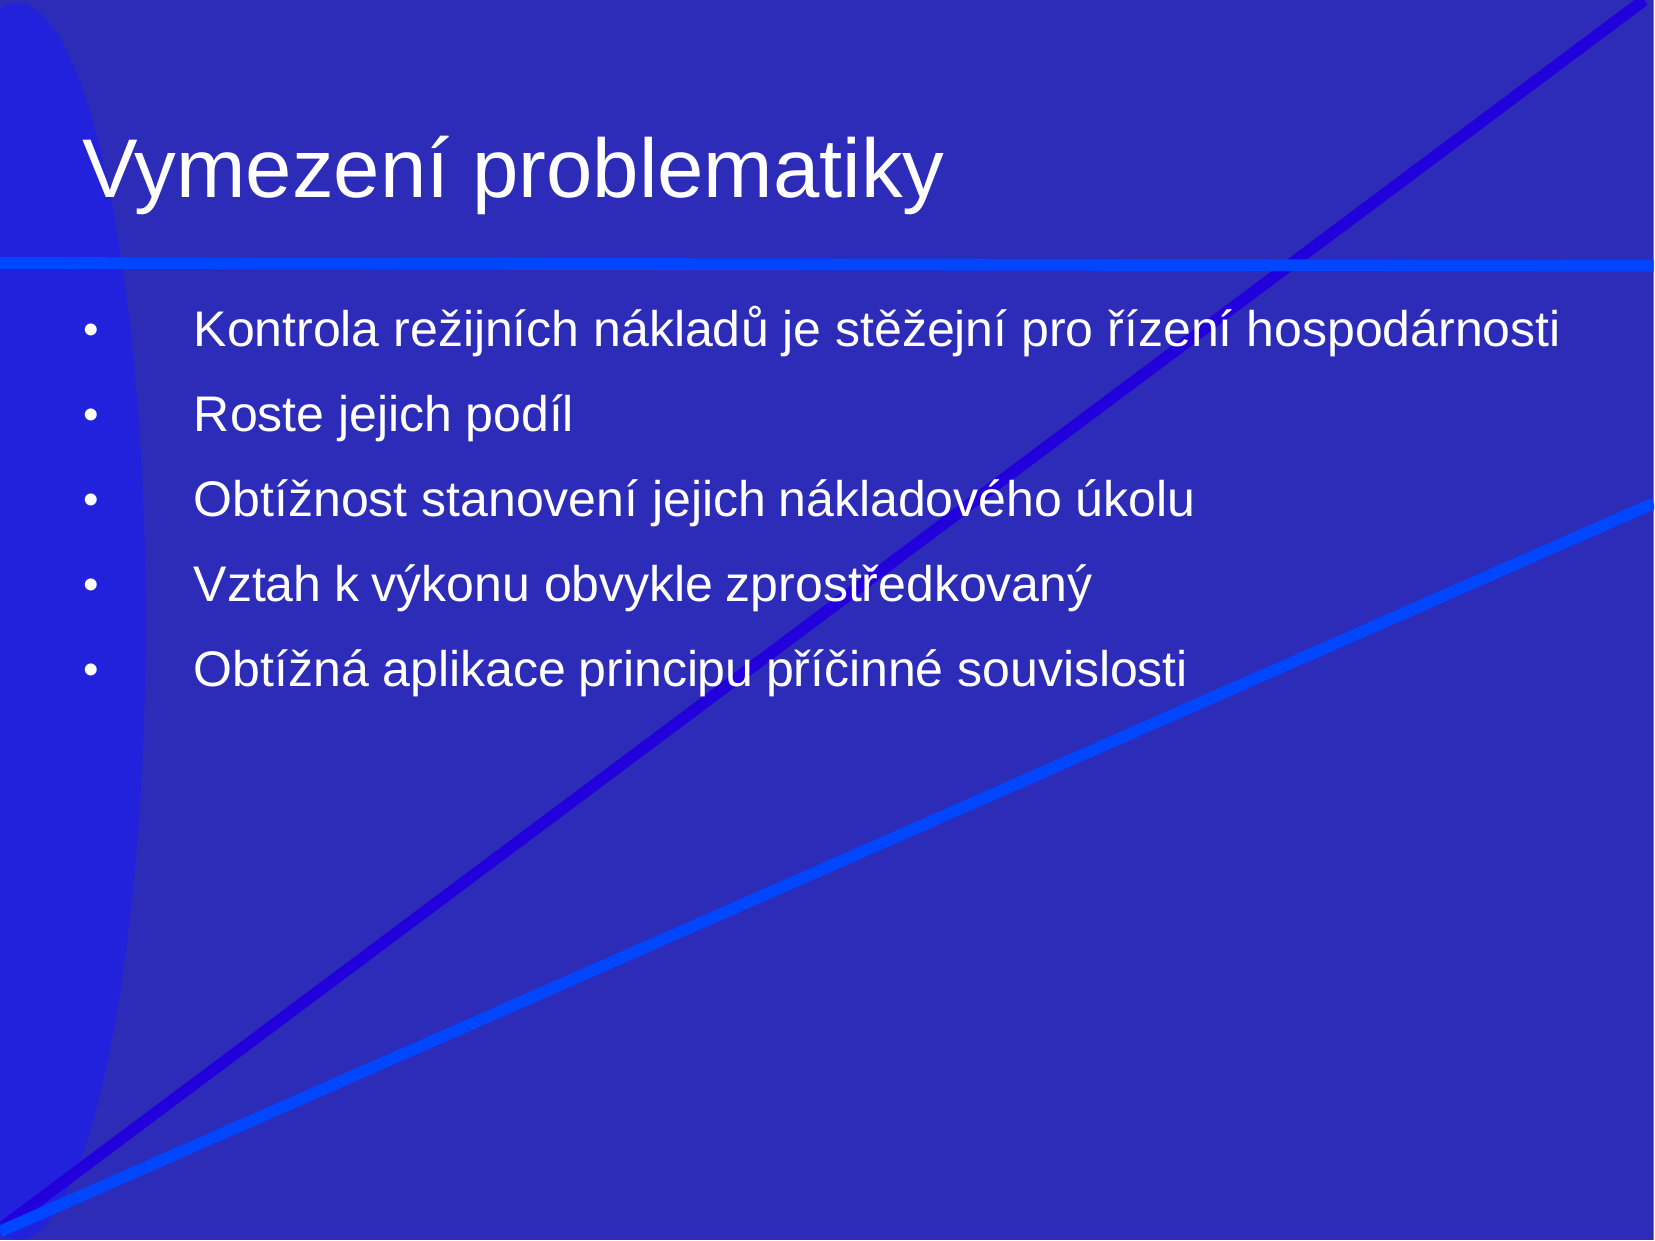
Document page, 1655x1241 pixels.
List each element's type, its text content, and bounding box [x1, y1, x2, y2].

title Vymezení problematiky [80, 64, 1574, 296]
list Kontrola režijních nákladů je stěžejní pro řízení hospodárnosti Roste jejich podíl Obtížnost stanovení jejich nákladového úkolu Vztah k výkonu obvykle zprostředkovaný Obtížná aplikace principu příčinné souvislosti [80, 296, 1574, 1002]
